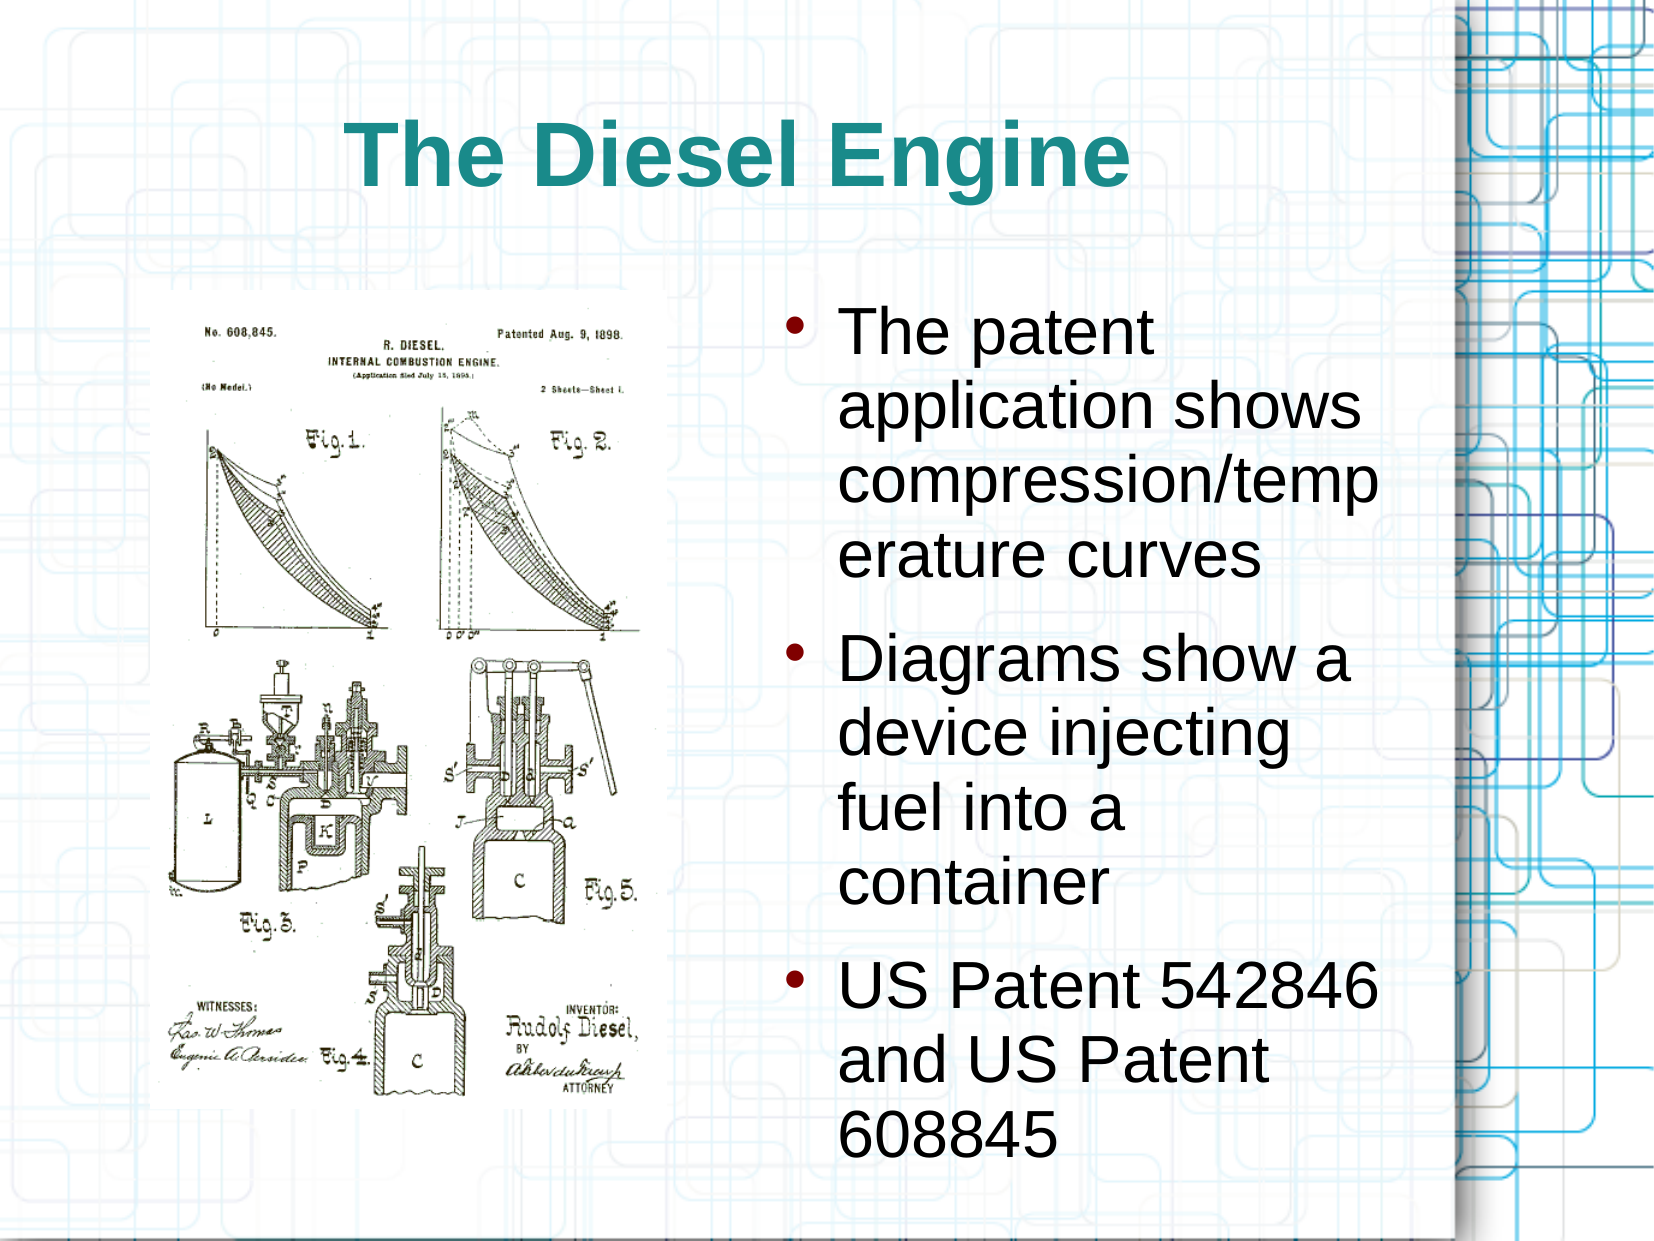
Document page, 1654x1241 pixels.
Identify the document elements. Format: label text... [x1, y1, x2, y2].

list The patent application shows compression/temperature curves Diagrams show a device injecting fuel into a container US Patent 542846 and US Patent 608845 [766, 289, 1418, 1172]
picture [0, 0, 1654, 1241]
title The Diesel Engine [58, 49, 1418, 257]
